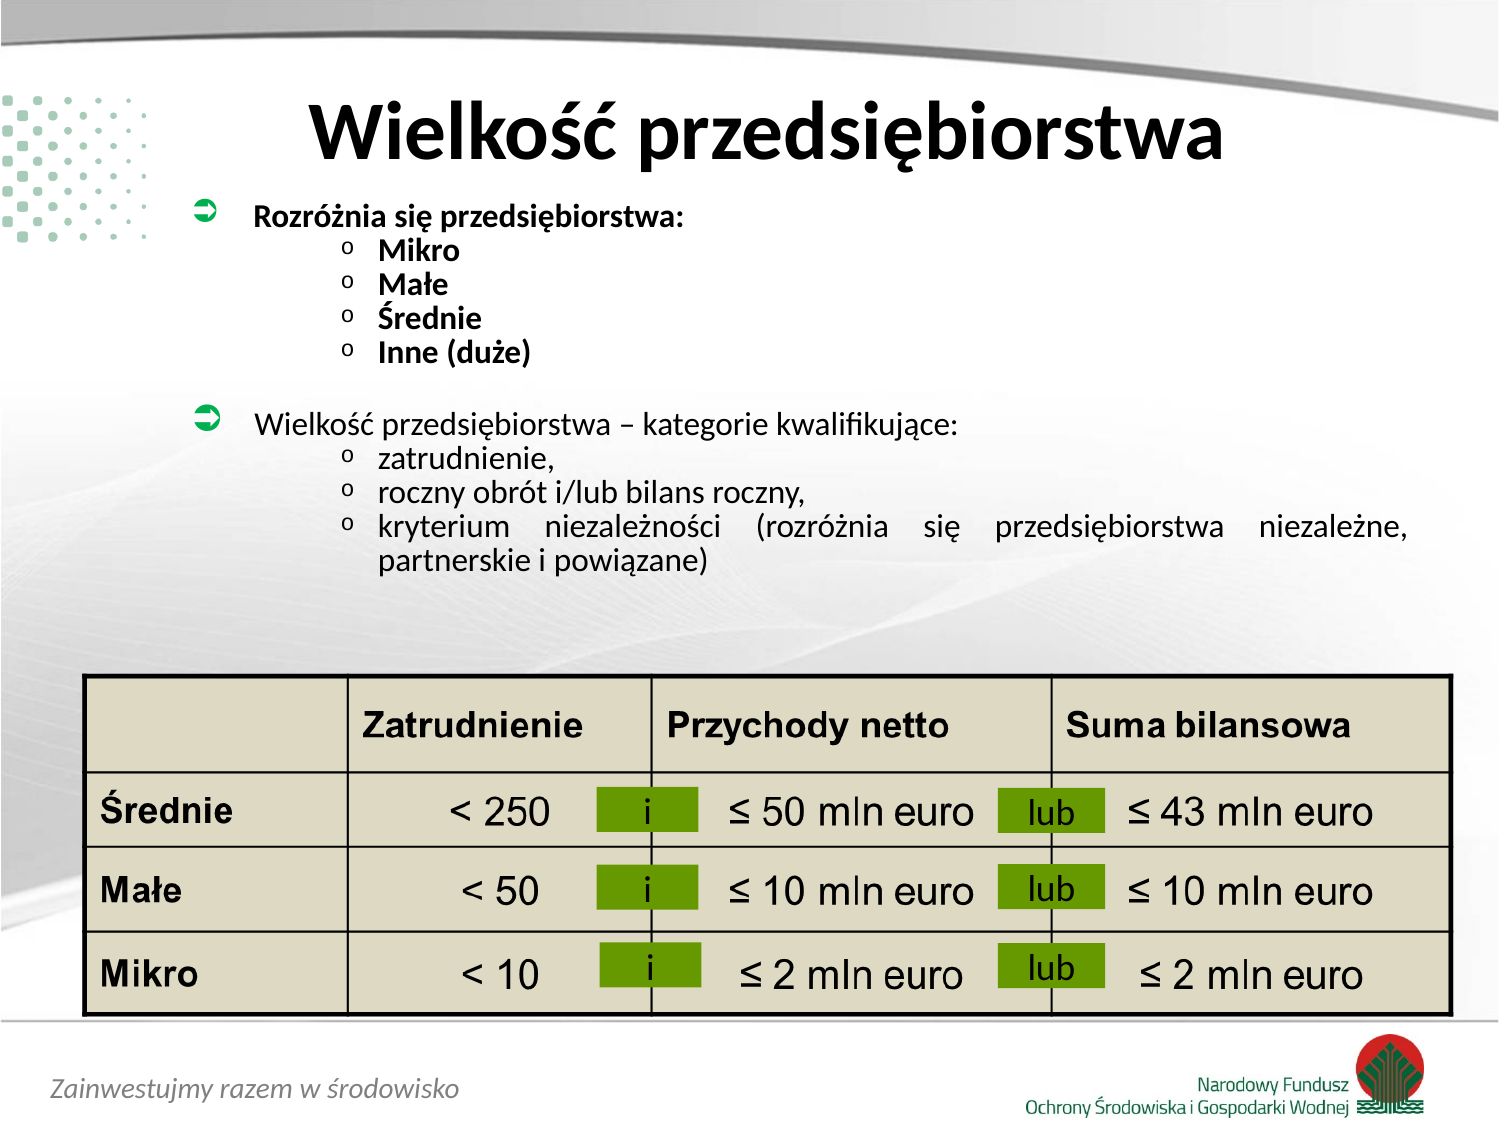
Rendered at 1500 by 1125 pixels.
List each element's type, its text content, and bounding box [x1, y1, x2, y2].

text_box Rozróżnia się przedsiębiorstwa: Mikro Małe Średnie Inne (duże) Wielkość przedsiębiorstwa – kategorie kwalifikujące: zatrudnienie, roczny obrót i/lub bilans roczny, kryterium niezależności (rozróżnia się przedsiębiorstwa niezależne, partnerskie i powiązane) [175, 193, 1425, 671]
text_box Wielkość przedsiębiorstwa [142, 58, 1393, 194]
picture [1026, 1034, 1424, 1118]
picture [0, 0, 1499, 1023]
